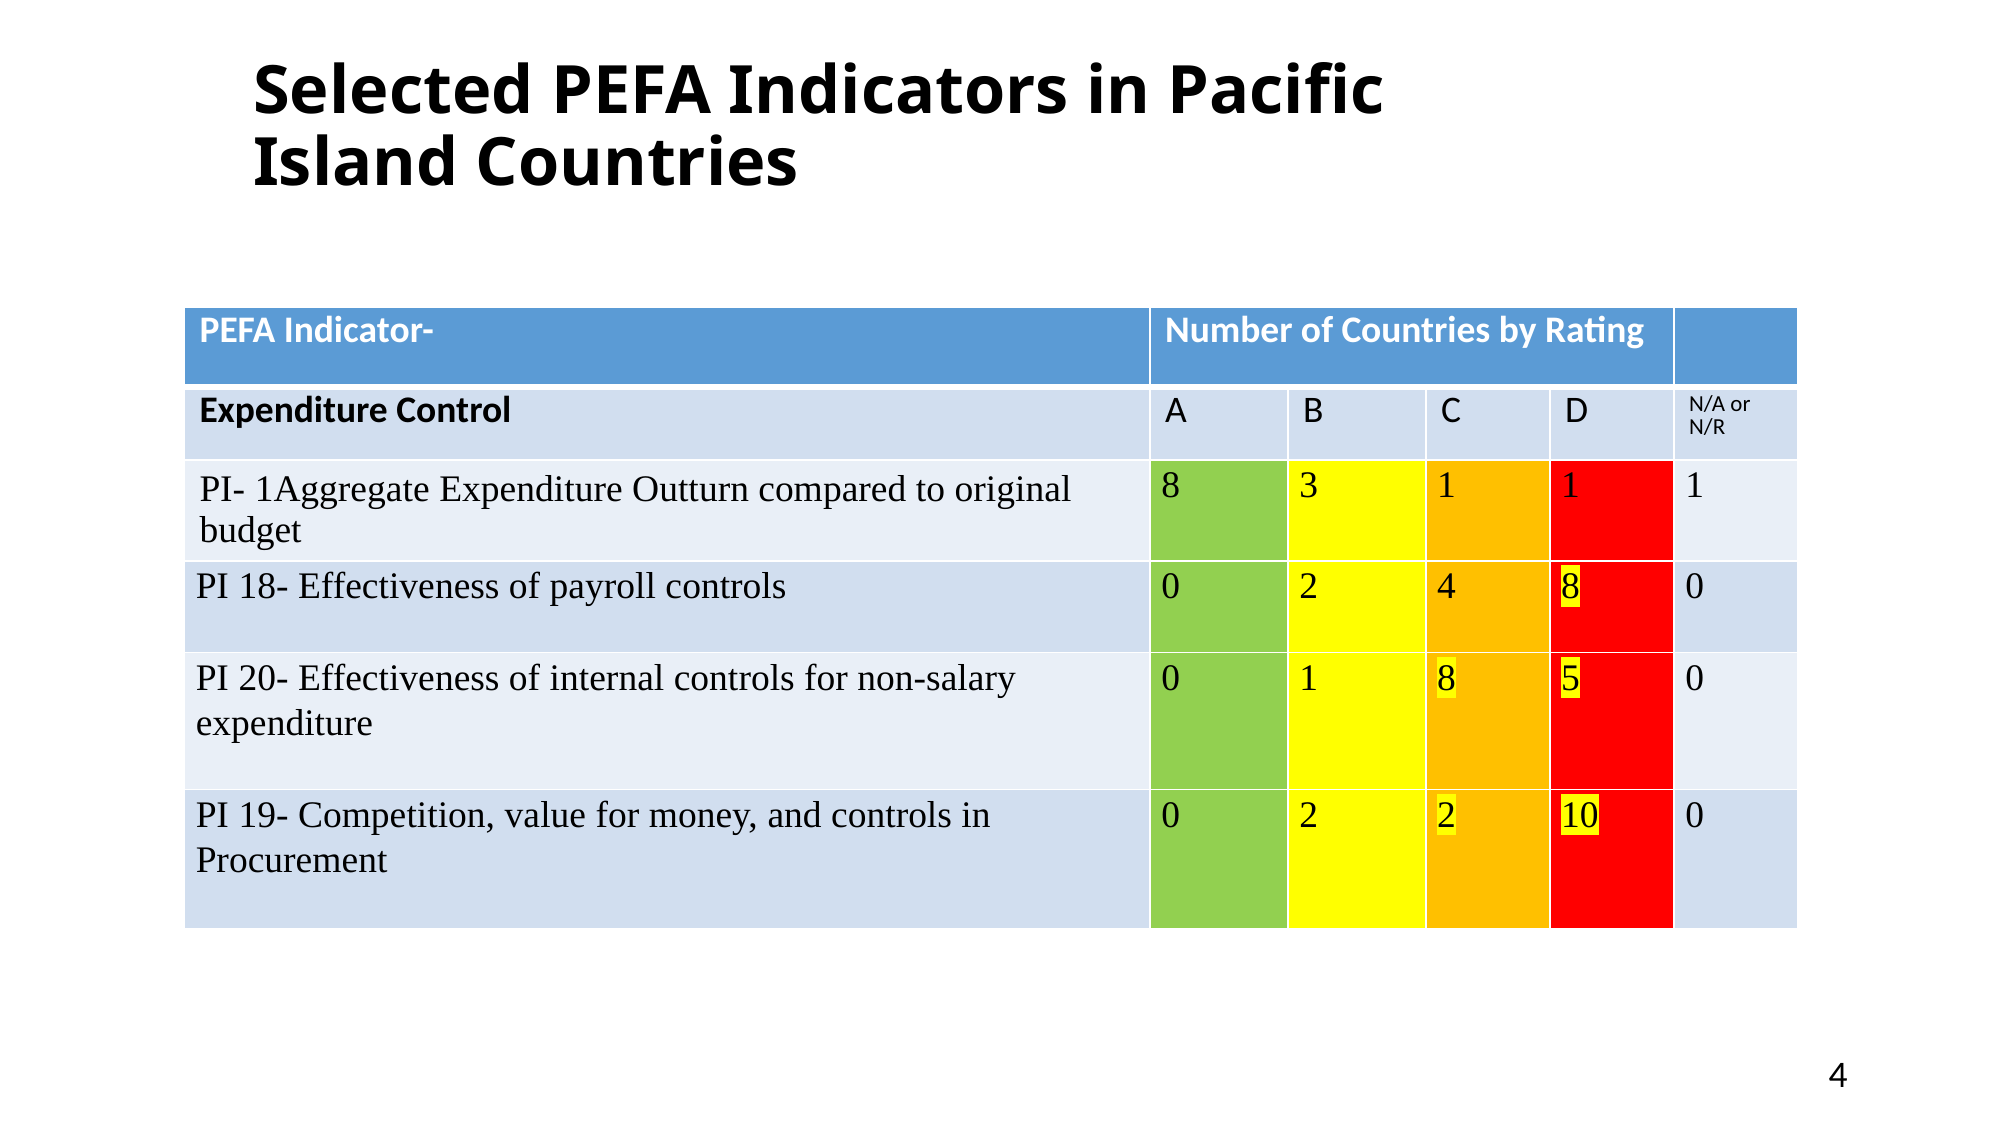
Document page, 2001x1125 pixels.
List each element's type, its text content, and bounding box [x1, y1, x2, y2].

table_cell B [1289, 390, 1425, 459]
table_cell Expenditure Control [185, 390, 1149, 459]
table_cell D [1551, 390, 1673, 459]
table_cell N/A or N/R [1675, 390, 1797, 459]
table_cell 8 [1151, 461, 1287, 560]
table_cell 8 [1427, 653, 1549, 789]
table_cell 0 [1151, 790, 1287, 928]
table_cell 2 [1289, 562, 1425, 652]
table_header [1675, 308, 1797, 384]
table_cell 0 [1675, 562, 1797, 652]
table_cell 1 [1289, 653, 1425, 789]
table_cell 1 [1675, 461, 1797, 560]
table_cell 2 [1289, 790, 1425, 928]
table_cell 1 [1551, 461, 1673, 560]
table_cell PI- 1Aggregate Expenditure Outturn compared to original budget [185, 461, 1149, 560]
table_cell 0 [1151, 562, 1287, 652]
table_cell PI 20- Effectiveness of internal controls for non-salary expenditure [185, 653, 1149, 789]
table_cell 0 [1675, 653, 1797, 789]
table_cell 5 [1551, 653, 1673, 789]
table_cell 0 [1151, 653, 1287, 789]
table_cell 0 [1675, 790, 1797, 928]
table_cell 8 [1551, 562, 1673, 652]
table_cell 2 [1427, 790, 1549, 928]
table_cell 10 [1551, 790, 1673, 928]
table_cell PI 18- Effectiveness of payroll controls [185, 562, 1149, 652]
slide_number 4 [1412, 1042, 1863, 1103]
table_cell 3 [1289, 461, 1425, 560]
table_cell C [1427, 390, 1549, 459]
table_cell A [1151, 390, 1287, 459]
table_cell 4 [1427, 562, 1549, 652]
table_cell PI 19- Competition, value for money, and controls in Procurement [185, 790, 1149, 928]
table_cell 1 [1427, 461, 1549, 560]
title Selected PEFA Indicators in Pacific Island Countries [238, 62, 1589, 193]
table_header PEFA Indicator- [185, 308, 1149, 384]
table_header Number of Countries by Rating [1151, 308, 1673, 384]
